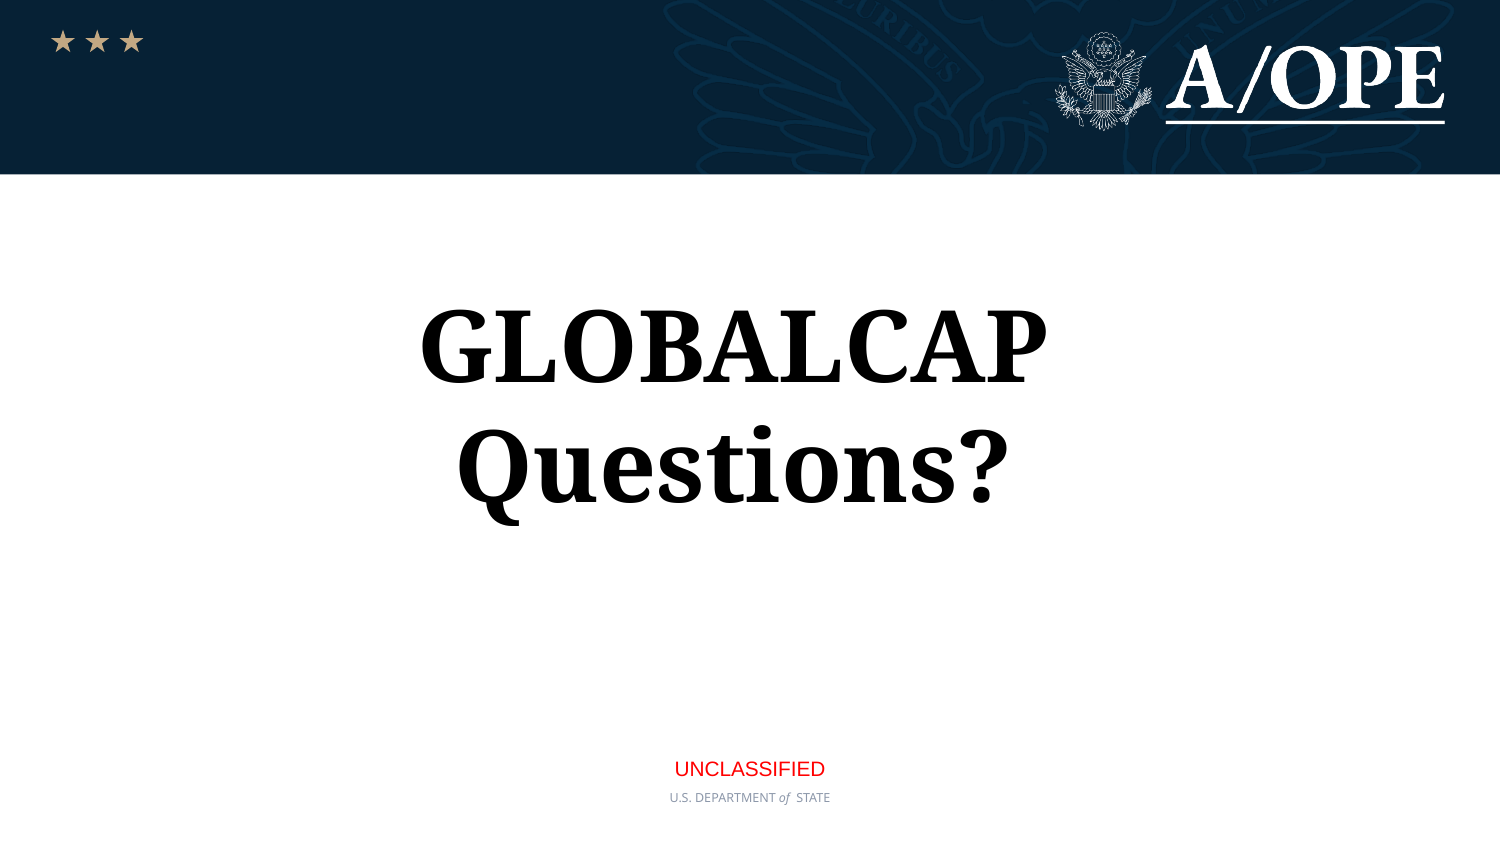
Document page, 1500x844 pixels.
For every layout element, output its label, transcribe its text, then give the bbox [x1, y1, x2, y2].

picture [587, 0, 1500, 174]
text_box UNCLASSIFIED [659, 747, 841, 788]
title GLOBALCAP Questions? [211, 67, 1256, 739]
